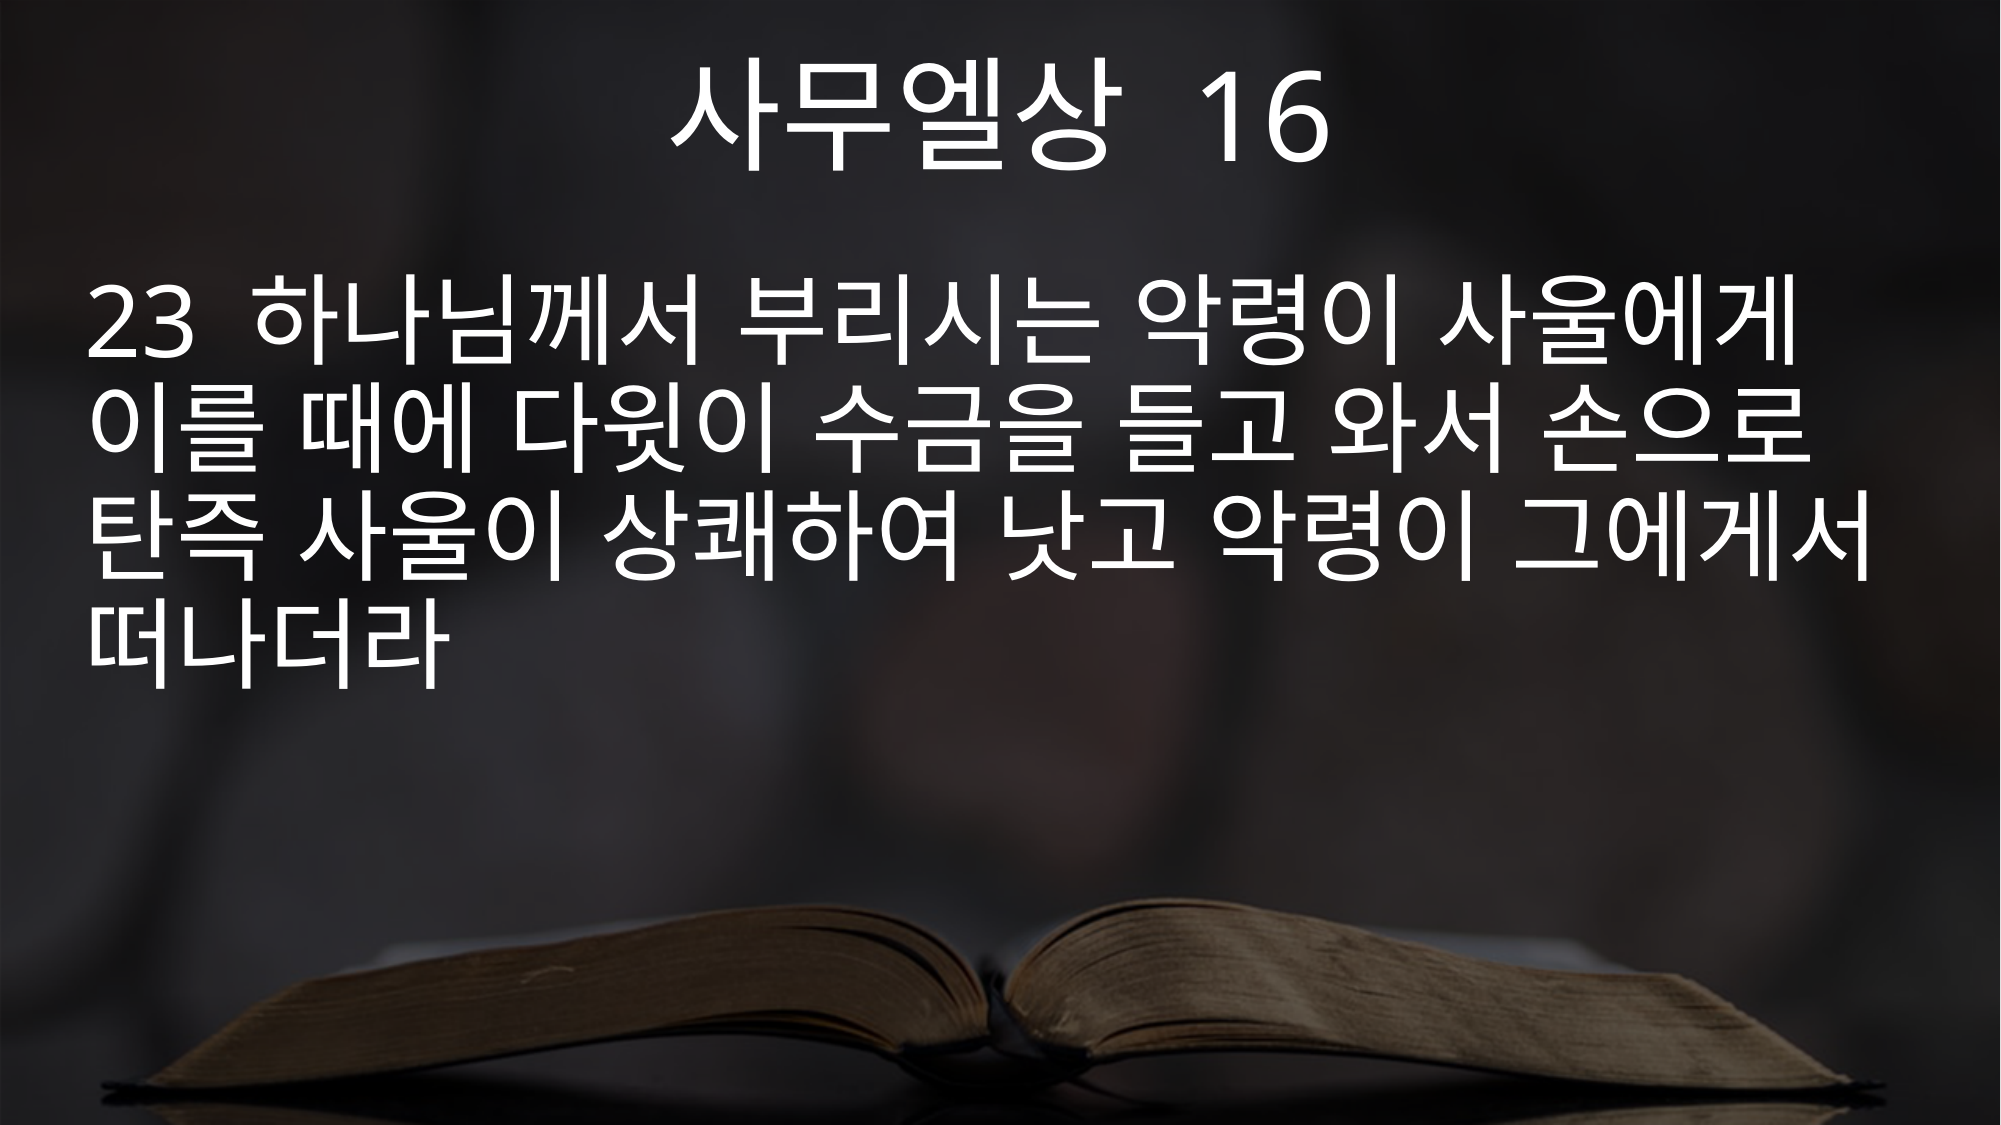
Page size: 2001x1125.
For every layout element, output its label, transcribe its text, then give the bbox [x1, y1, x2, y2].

list 23 하나님께서 부리시는 악령이 사울에게 이를 때에 다윗이 수금을 들고 와서 손으로 탄즉 사울이 상쾌하여 낫고 악령이 그에게서 떠나더라 [69, 263, 1953, 423]
footer 사무엘상 16 [0, 32, 2000, 192]
picture [0, 0, 2001, 1125]
